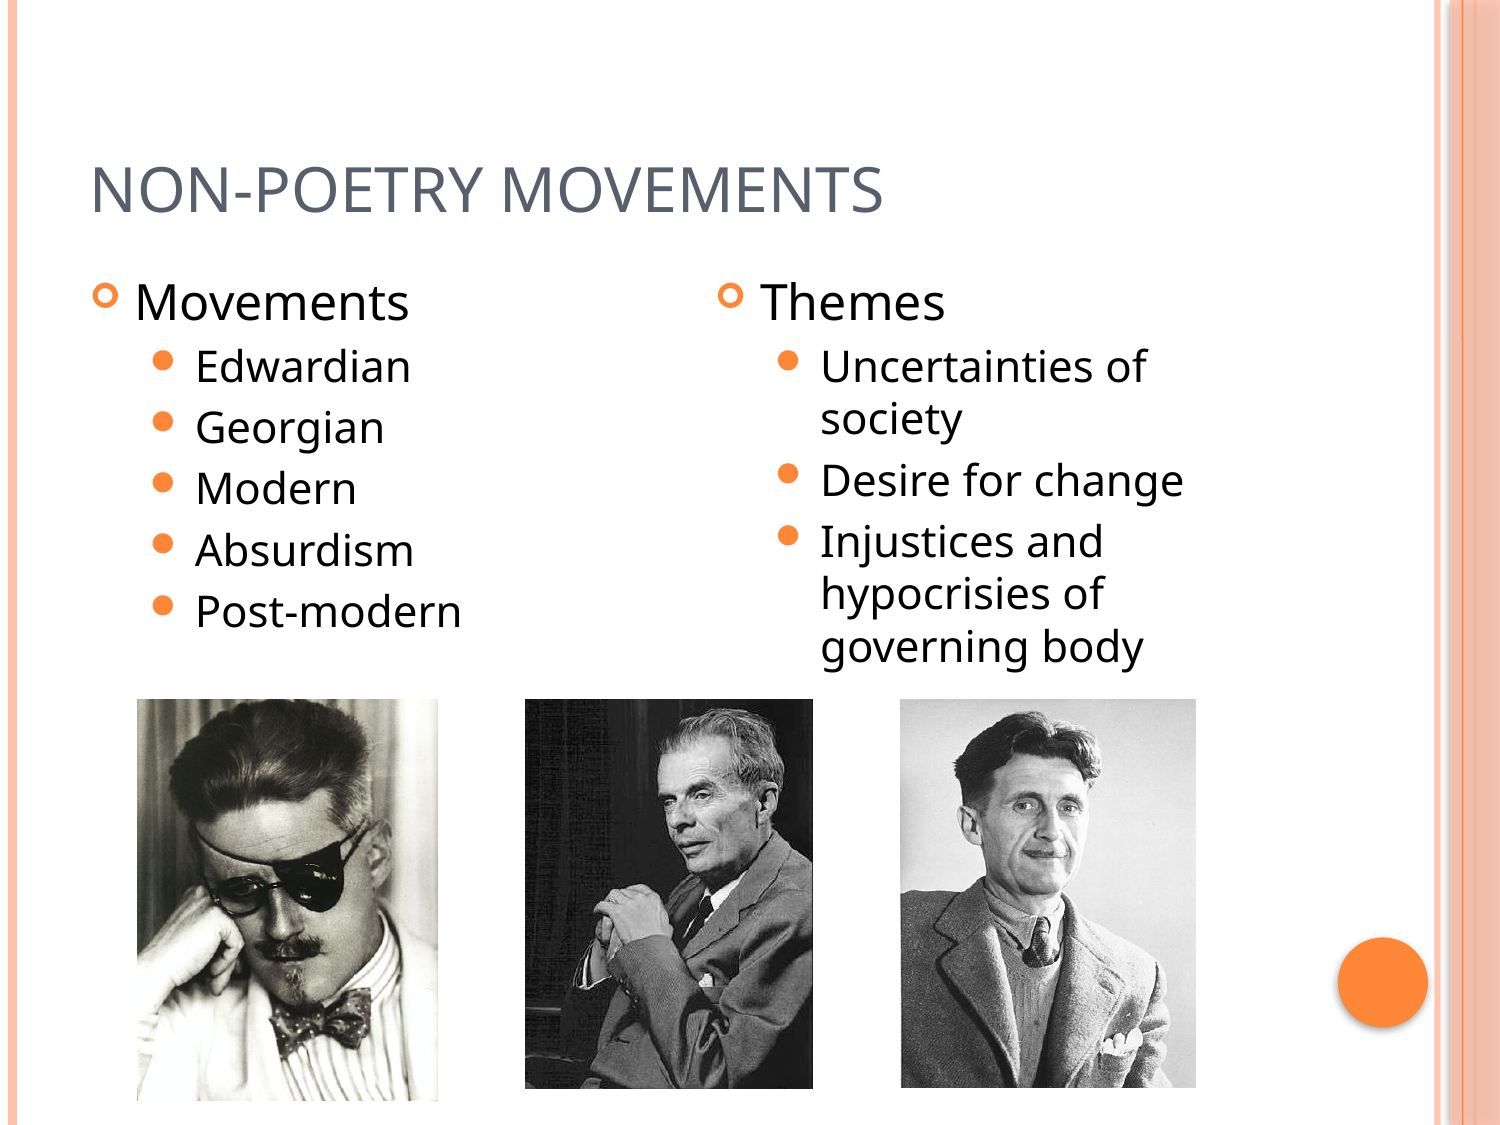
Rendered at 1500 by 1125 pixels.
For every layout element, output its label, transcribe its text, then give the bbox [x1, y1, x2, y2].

picture [524, 699, 813, 1090]
list Movements Edwardian Georgian Modern Absurdism Post-modern [75, 262, 675, 1013]
list Themes Uncertainties of society Desire for change Injustices and hypocrisies of governing body [700, 262, 1301, 1013]
title Non-Poetry Movements [75, 45, 1300, 233]
picture [136, 699, 438, 1102]
picture [899, 699, 1197, 1088]
